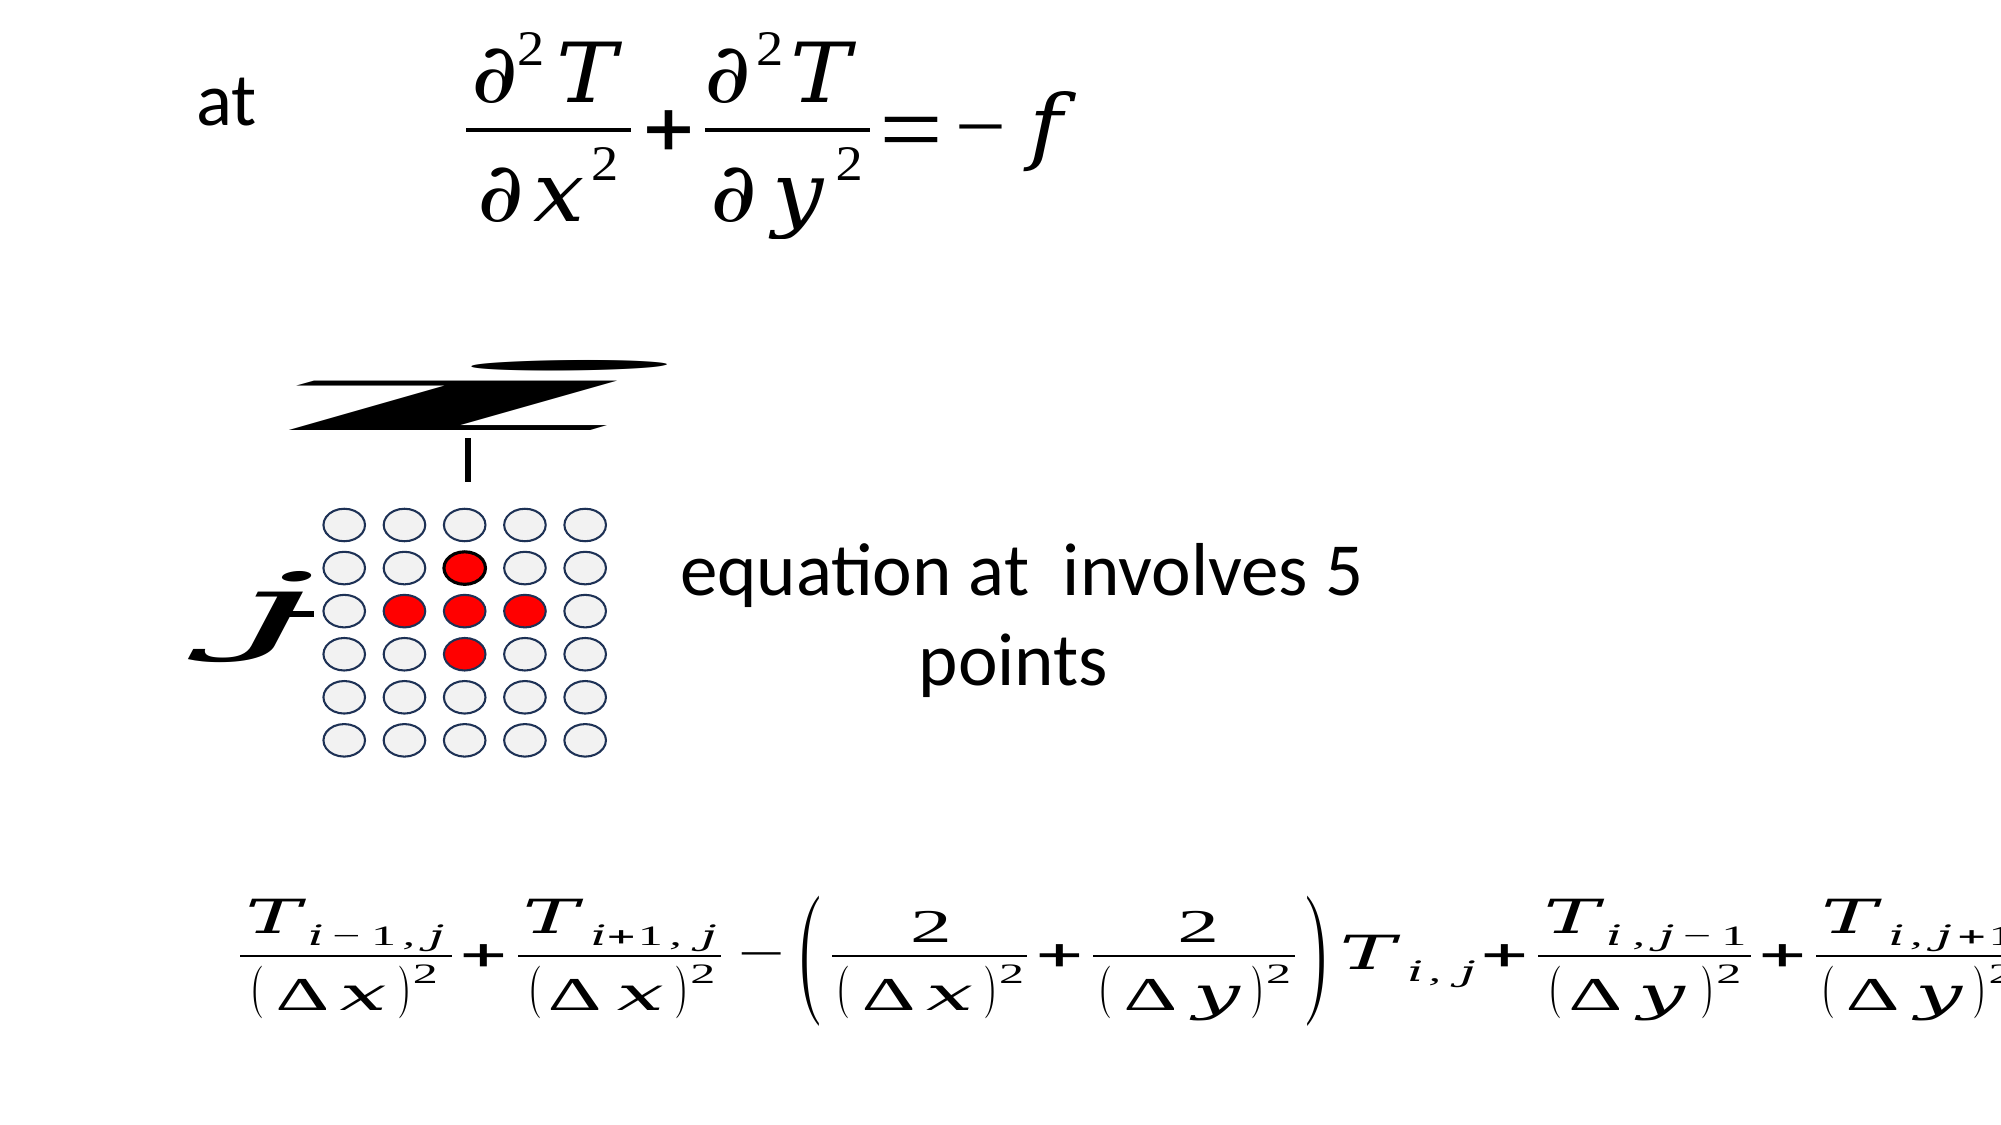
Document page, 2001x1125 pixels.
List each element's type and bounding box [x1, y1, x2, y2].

text_box [323, 594, 606, 628]
text_box [323, 680, 606, 714]
text_box [323, 551, 606, 585]
text_box [323, 508, 606, 542]
text_box [323, 724, 606, 757]
text_box [323, 637, 606, 671]
